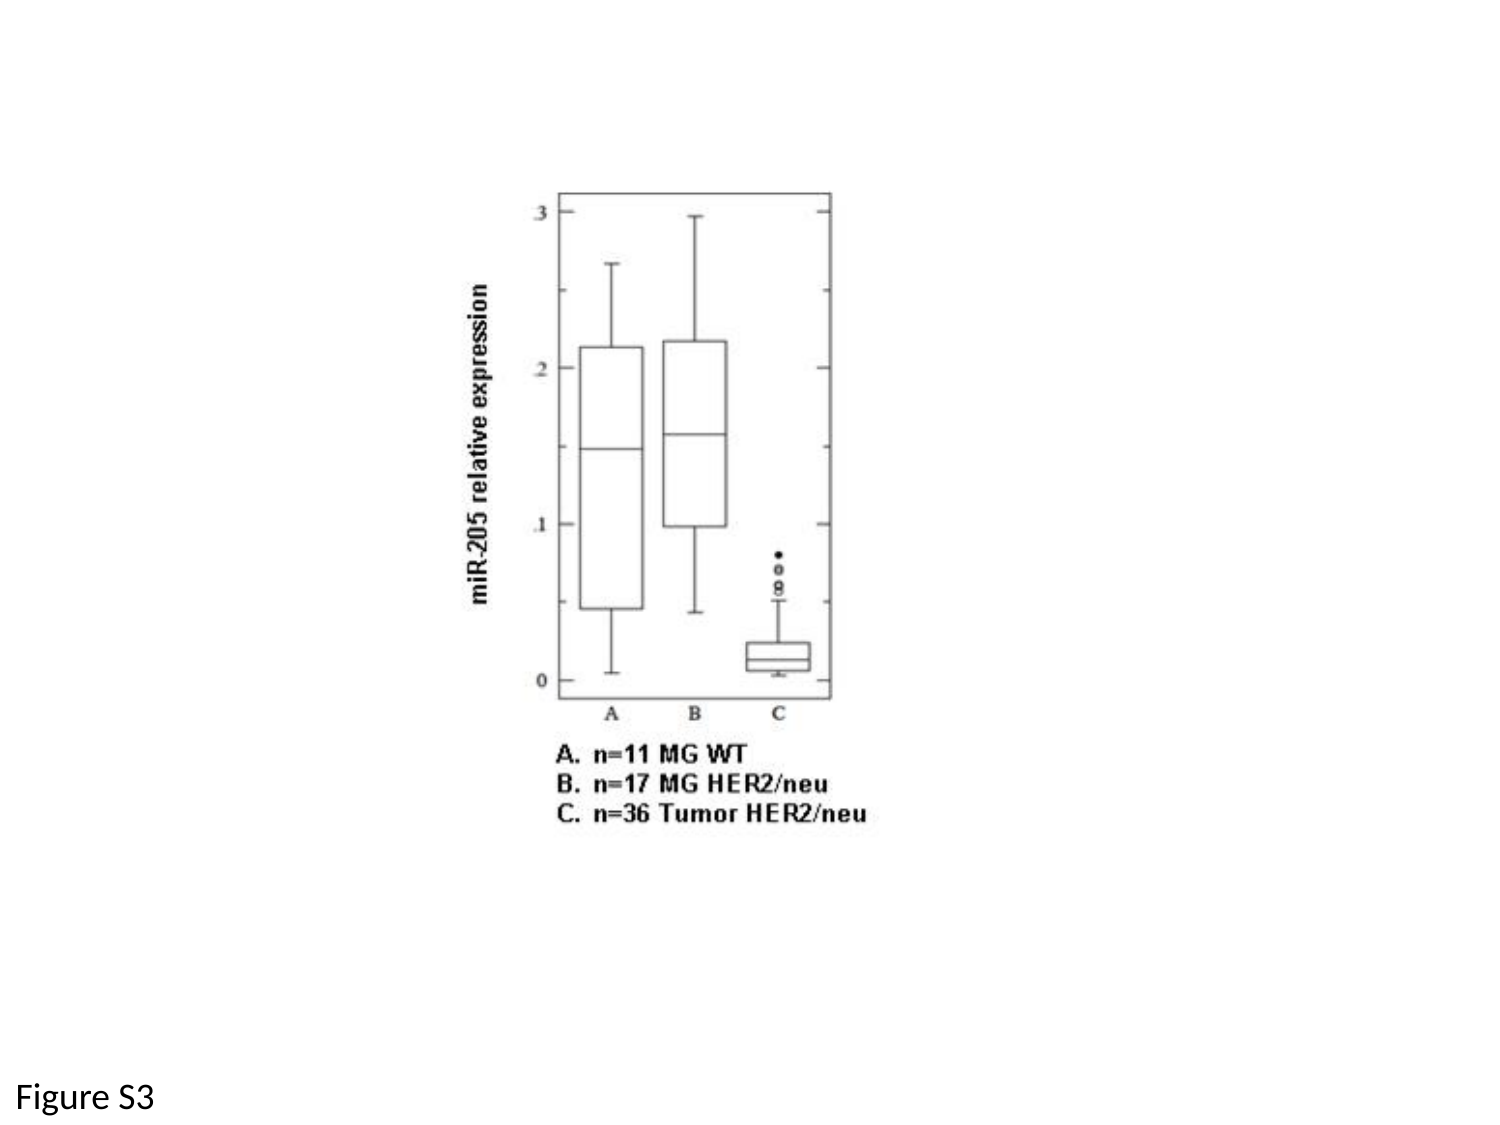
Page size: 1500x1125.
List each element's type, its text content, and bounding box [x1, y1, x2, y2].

text_box Figure S3 [0, 1064, 170, 1125]
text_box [407, 66, 951, 858]
